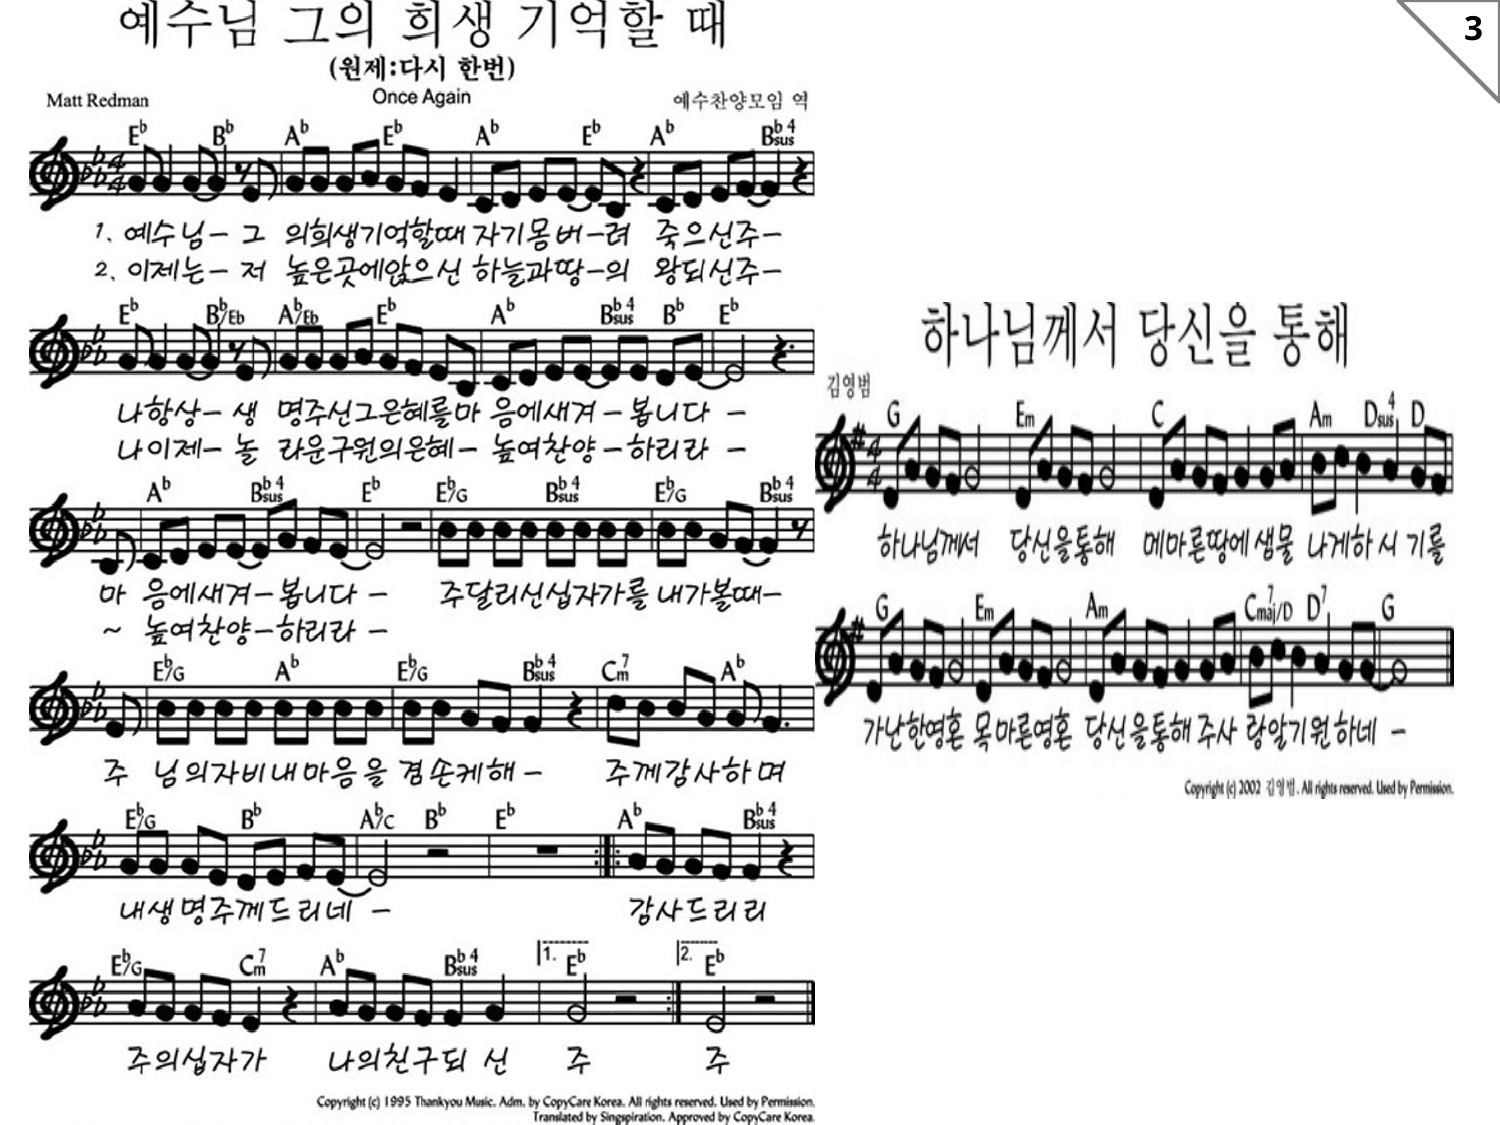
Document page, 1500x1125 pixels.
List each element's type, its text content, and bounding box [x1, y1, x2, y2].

text_box 3 [1449, 0, 1500, 55]
text_box [1450, 55, 1500, 104]
picture [29, 0, 1454, 1125]
text_box [1396, 0, 1449, 54]
